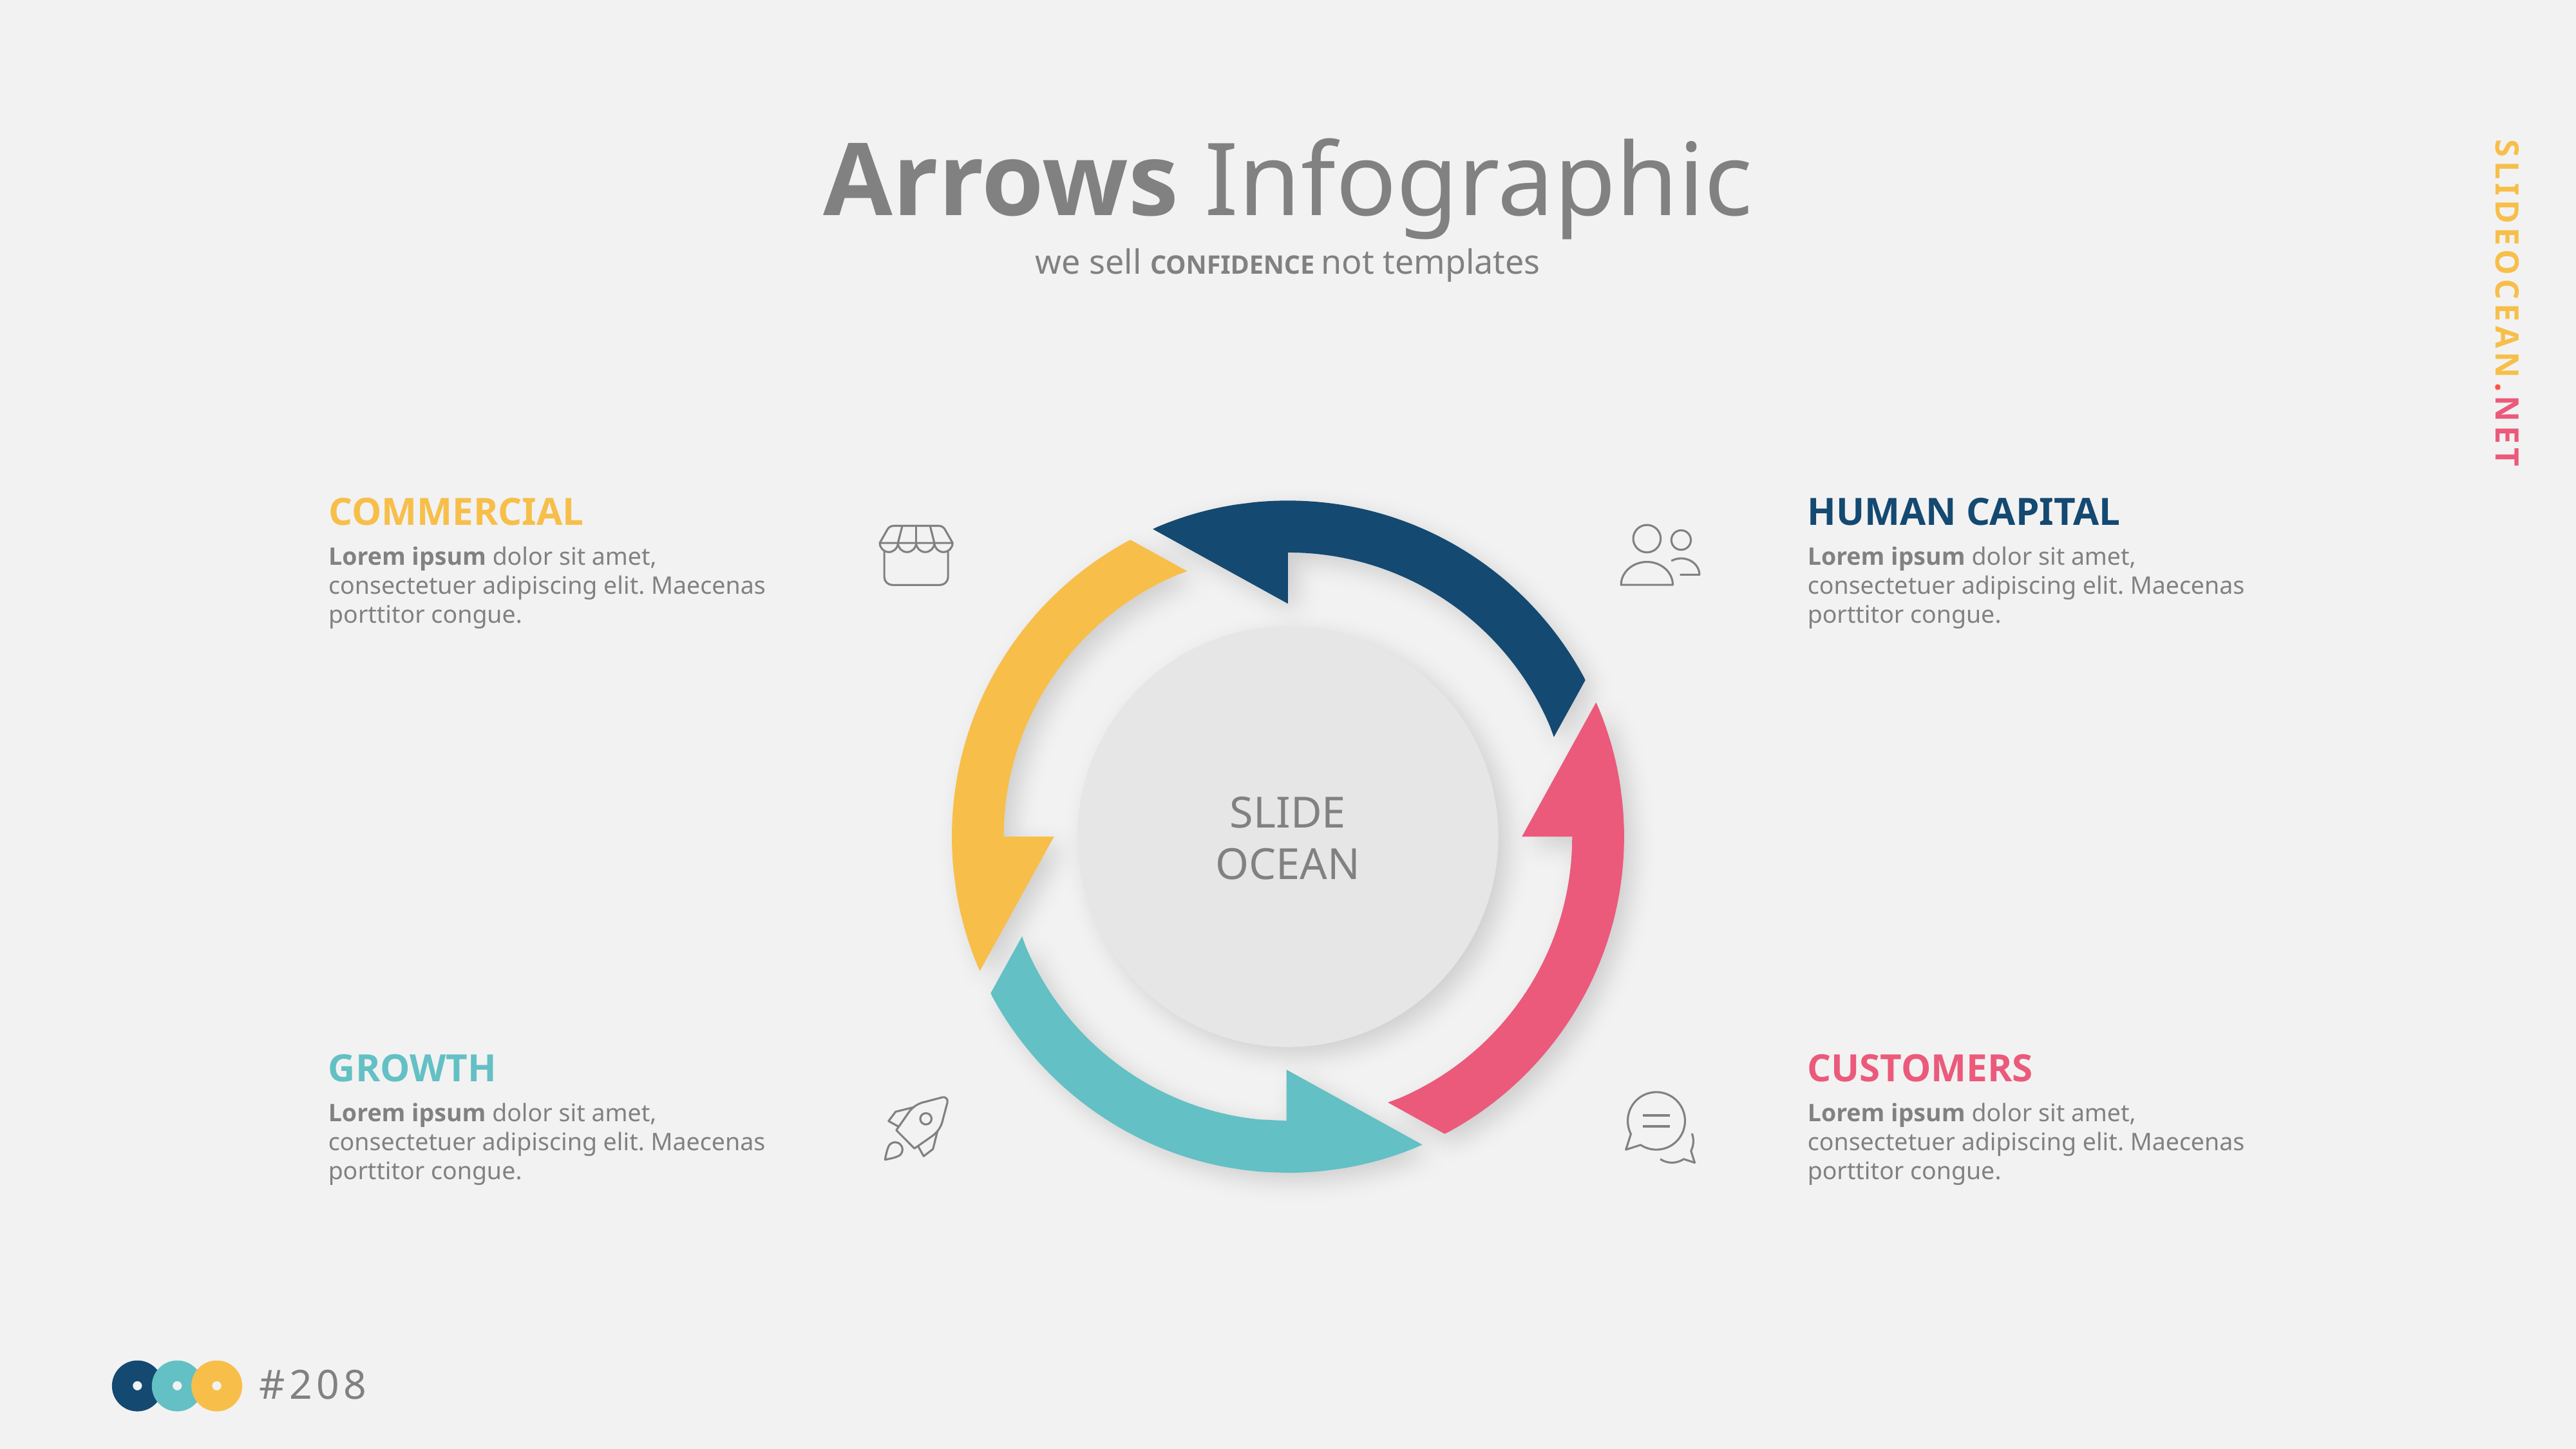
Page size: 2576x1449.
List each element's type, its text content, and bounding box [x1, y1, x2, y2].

text_box [1660, 1133, 1695, 1163]
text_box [318, 1039, 779, 1191]
text_box [1150, 499, 1587, 740]
text_box #208 [259, 1359, 402, 1408]
text_box [1671, 558, 1700, 575]
text_box we sell CONFIDENCE not templates [1026, 241, 1550, 285]
text_box [1633, 525, 1661, 553]
text_box [1621, 562, 1673, 585]
text_box [1671, 530, 1691, 550]
text_box [1625, 1092, 1685, 1150]
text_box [1797, 482, 2258, 634]
text_box Arrows Infographic [813, 110, 1763, 241]
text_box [1797, 1039, 2258, 1191]
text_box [318, 482, 779, 634]
text_box [989, 934, 1425, 1174]
text_box [951, 538, 1190, 973]
text_box [888, 1097, 948, 1157]
text_box SLIDE OCEAN [1076, 625, 1500, 1048]
text_box [1385, 700, 1625, 1135]
text_box [885, 1142, 903, 1160]
text_box [880, 526, 953, 585]
